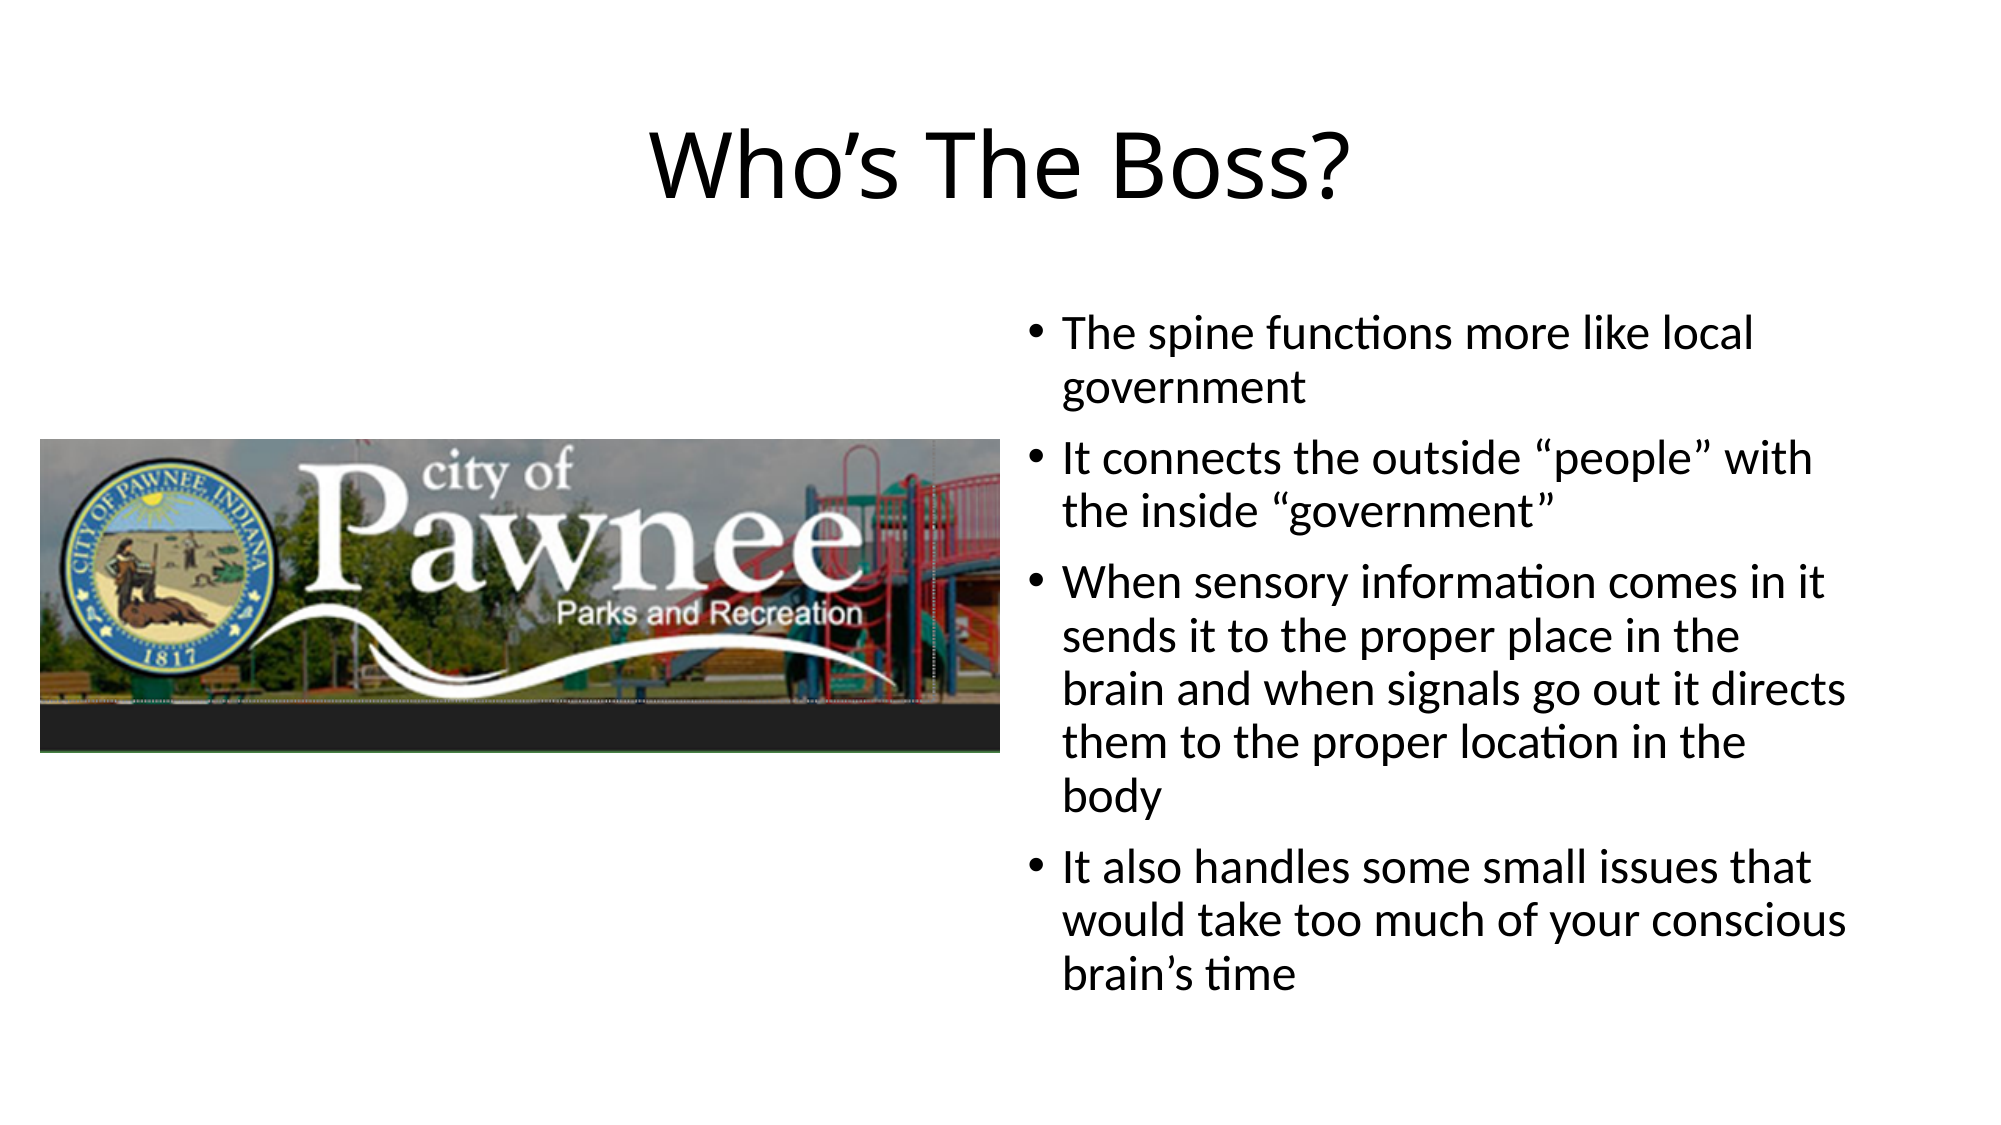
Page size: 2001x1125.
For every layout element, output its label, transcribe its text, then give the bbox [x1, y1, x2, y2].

picture [40, 439, 1000, 753]
list The spine functions more like local government It connects the outside “people” with the inside “government” When sensory information comes in it sends it to the proper place in the brain and when signals go out it directs them to the proper location in the body It also handles some small issues that would take too much of your conscious brain’s time [1012, 299, 1863, 1014]
title Who’s The Boss? [137, 59, 1863, 278]
